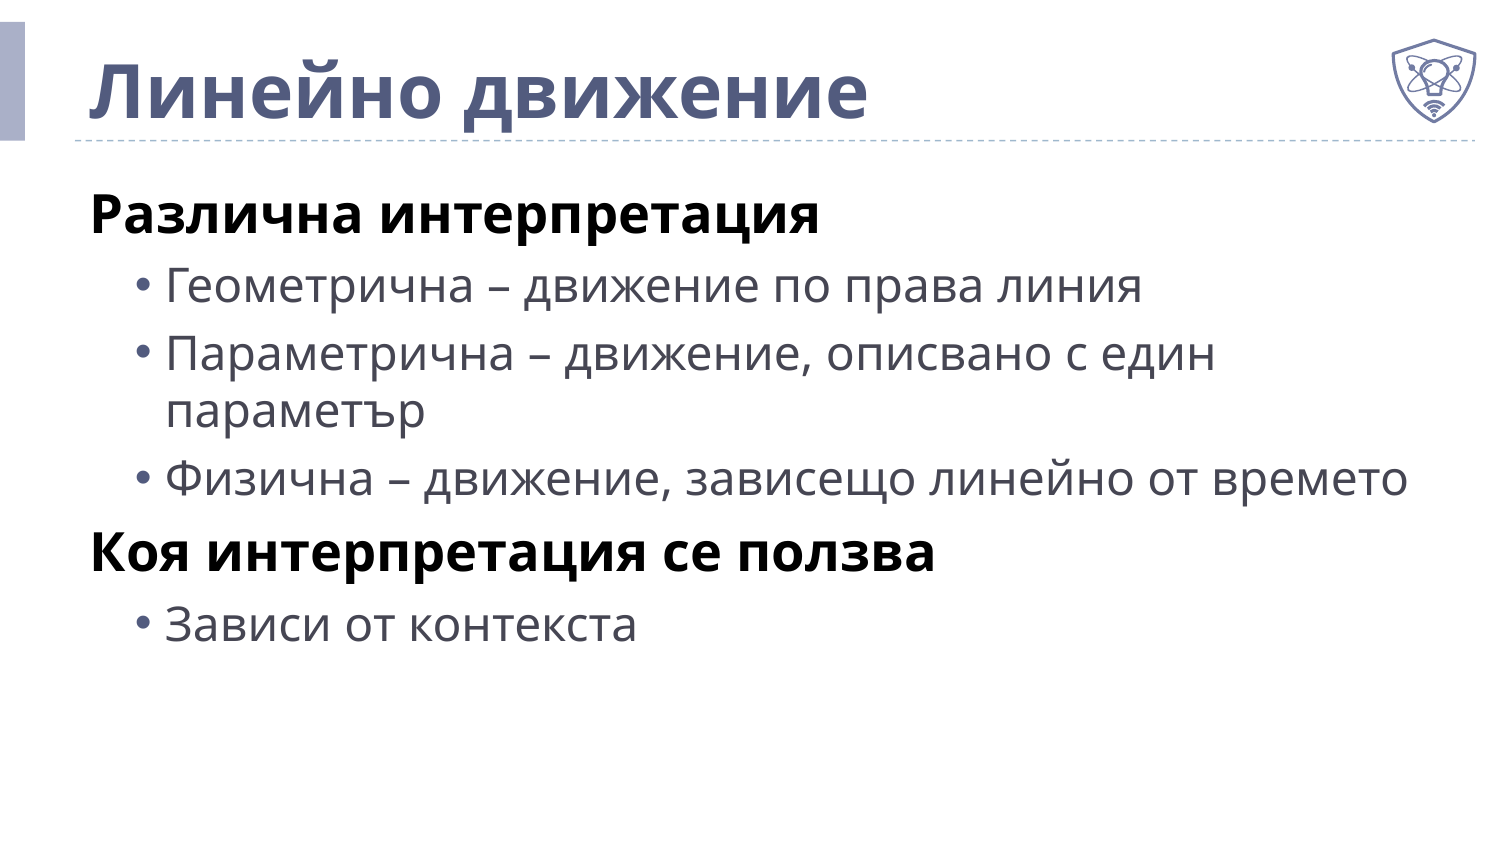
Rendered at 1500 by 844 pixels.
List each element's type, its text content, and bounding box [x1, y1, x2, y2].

title Линейно движение [75, 18, 1475, 141]
list Различна интерпретация Геометрична – движение по права линия Параметрична – движение, описвано с един параметър Физична – движение, зависещо линейно от времето Коя интерпретация се ползва Зависи от контекста [75, 171, 1475, 835]
